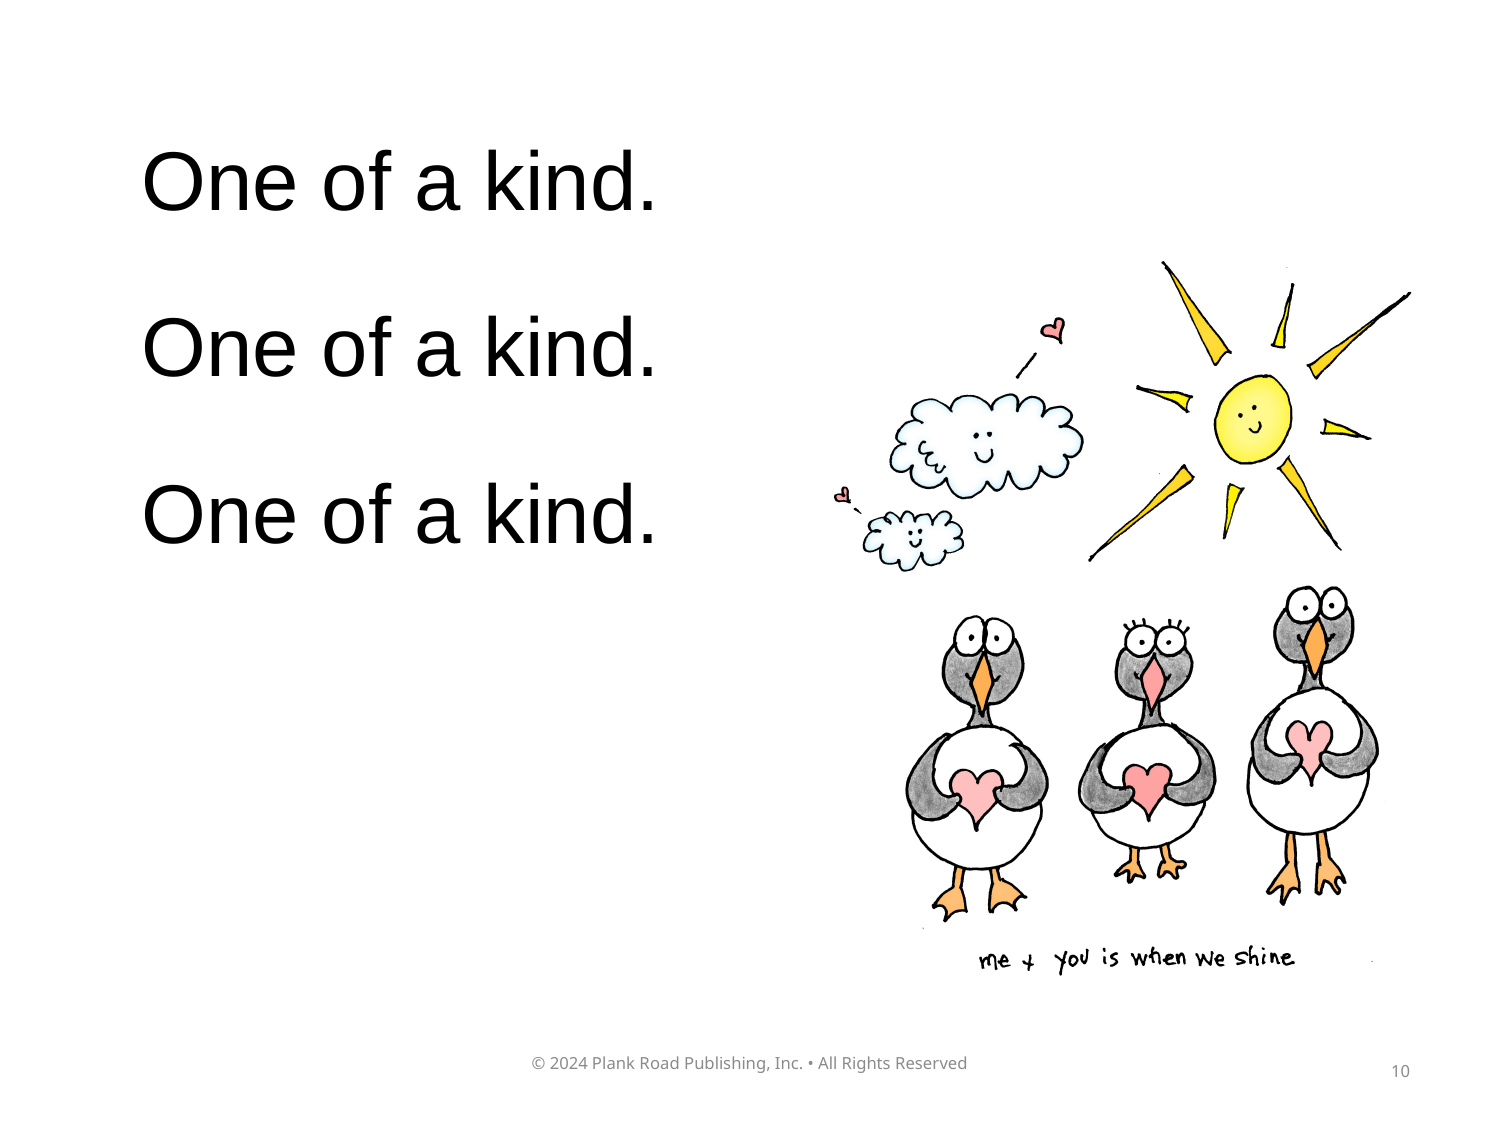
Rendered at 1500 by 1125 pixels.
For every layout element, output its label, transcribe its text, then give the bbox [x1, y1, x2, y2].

slide_number 10 [1074, 1042, 1425, 1103]
list One of a kind. One of a kind. One of a kind. [126, 69, 1425, 1014]
picture [819, 247, 1426, 977]
